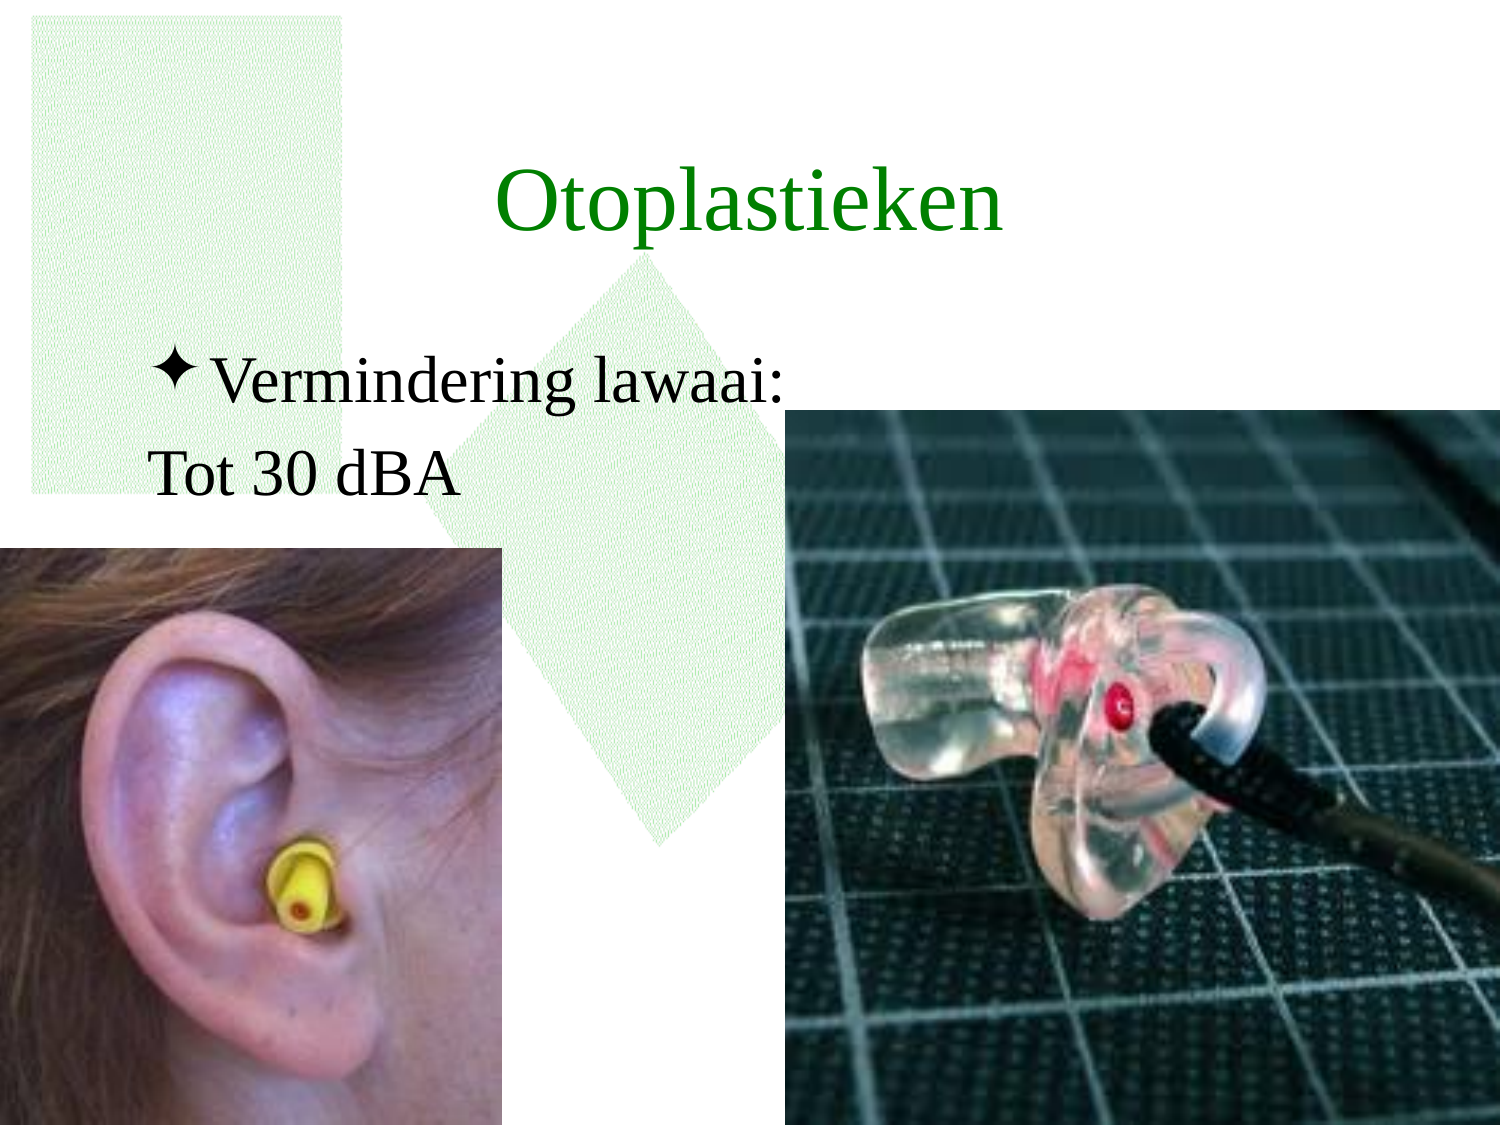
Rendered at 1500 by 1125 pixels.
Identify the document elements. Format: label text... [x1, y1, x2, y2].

title Otoplastieken [112, 99, 1388, 288]
list Vermindering lawaai: Tot 30 dBA [116, 327, 1392, 1004]
picture [0, 0, 1500, 1125]
